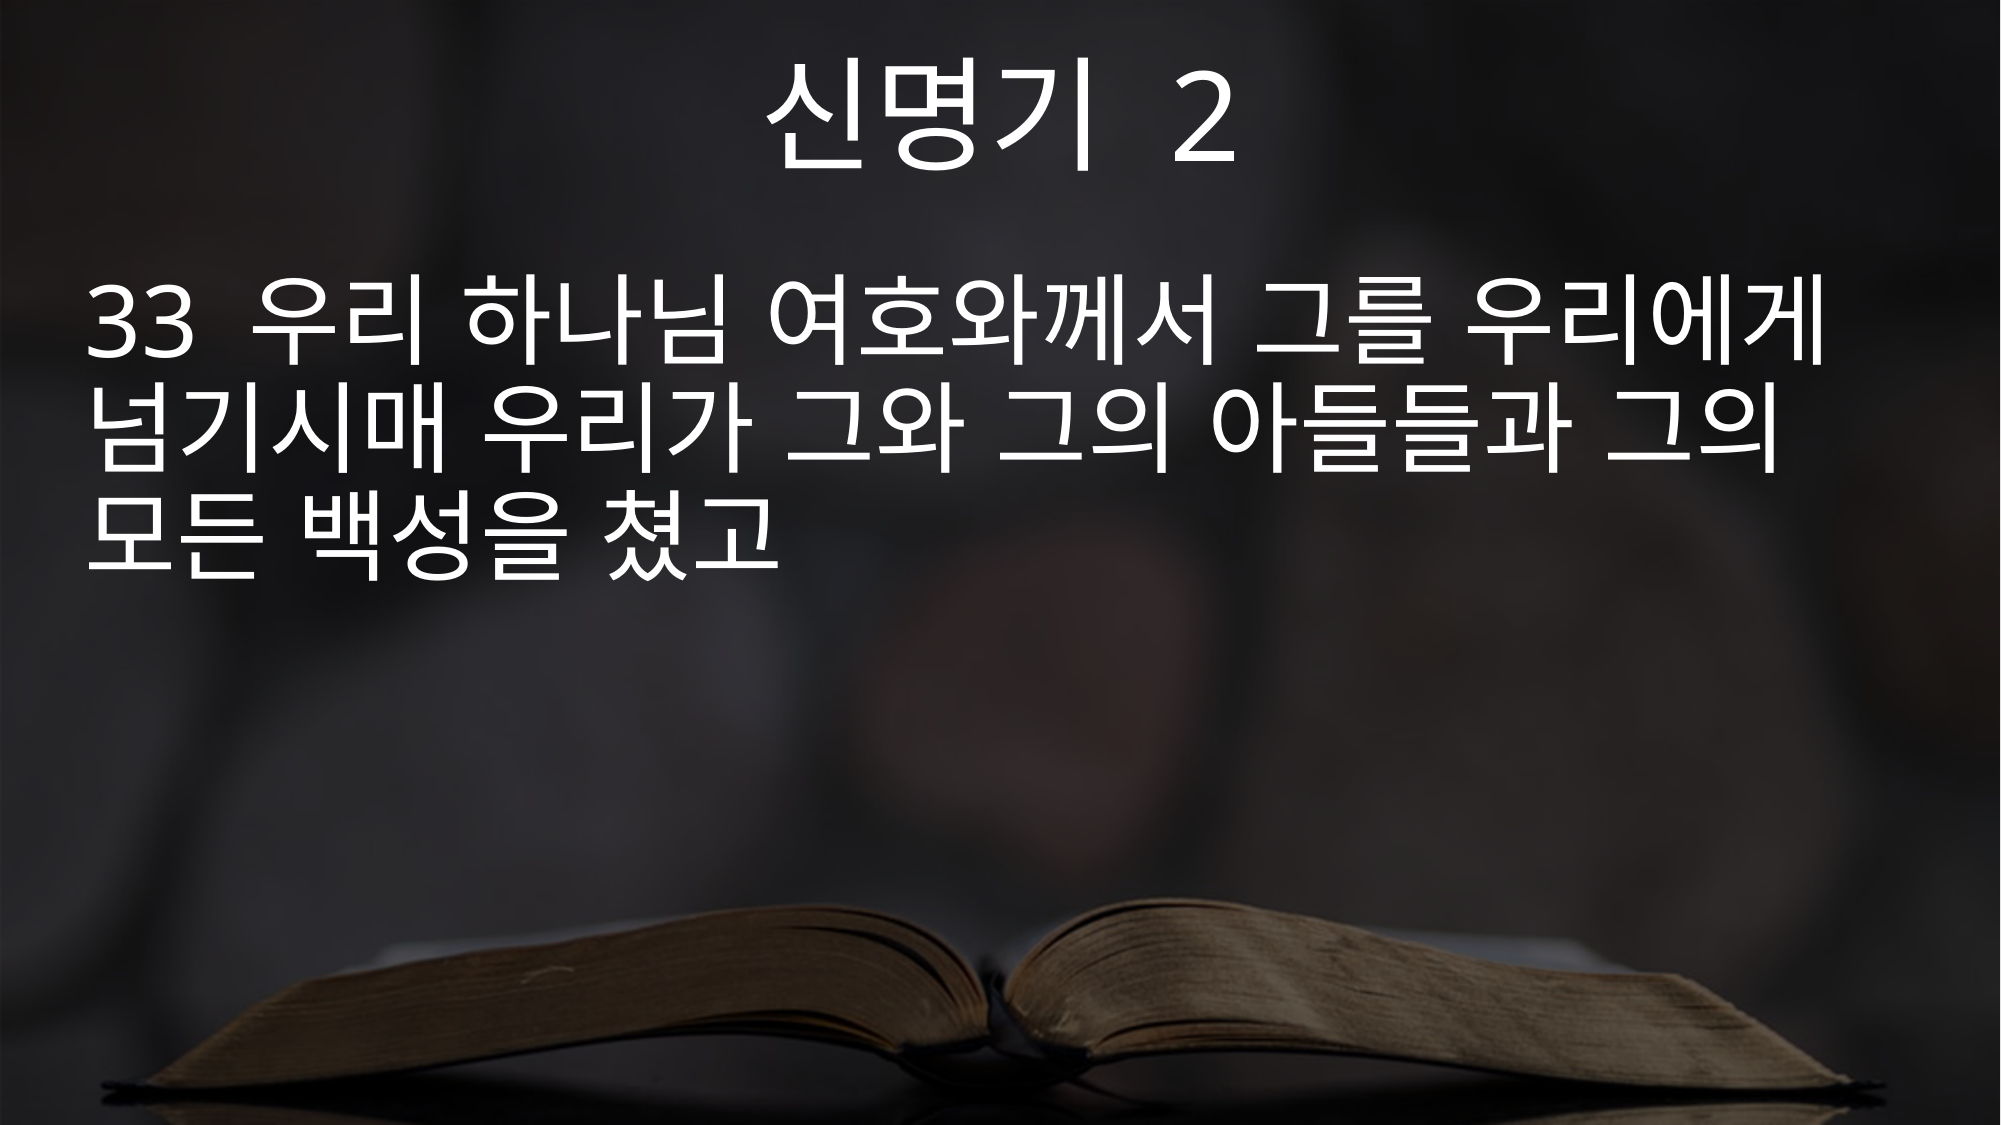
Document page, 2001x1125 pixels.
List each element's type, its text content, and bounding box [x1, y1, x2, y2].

footer 신명기 2 [0, 32, 2000, 192]
list 33 우리 하나님 여호와께서 그를 우리에게 넘기시매 우리가 그와 그의 아들들과 그의 모든 백성을 쳤고 [69, 263, 1953, 423]
picture [0, 0, 2001, 1125]
